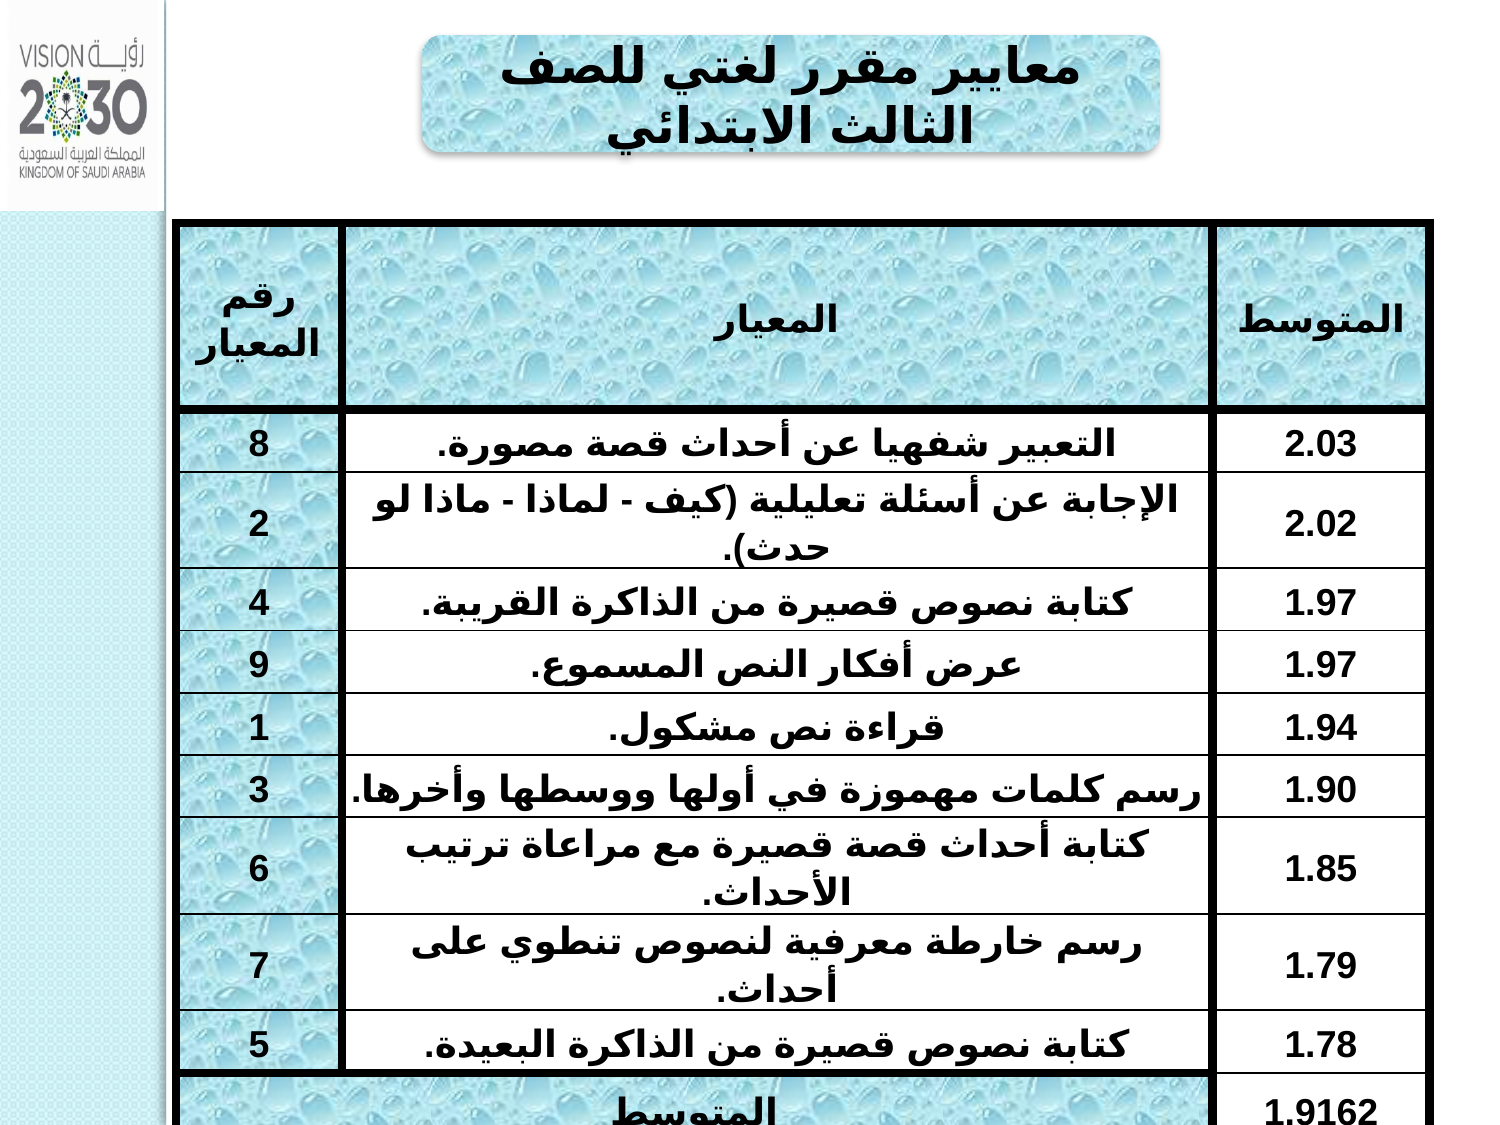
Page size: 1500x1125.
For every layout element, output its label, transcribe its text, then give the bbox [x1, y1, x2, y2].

table_cell 5 [180, 1011, 338, 1069]
table_cell قراءة نص مشكول. [346, 694, 1208, 754]
table_cell 1.97 [1217, 569, 1425, 630]
text_box معايير مقرر لغتي للصف الثالث الابتدائي [421, 35, 1161, 153]
table_cell 3 [180, 756, 338, 816]
table_cell 2.03 [1217, 414, 1425, 471]
picture [0, 0, 165, 211]
table_header المتوسط [1217, 227, 1425, 405]
table_cell 2 [180, 473, 338, 567]
table_header رقم المعيار [180, 227, 338, 405]
table_cell 7 [180, 915, 338, 1009]
table_cell 1.90 [1217, 756, 1425, 816]
table_cell 1.85 [1217, 818, 1425, 913]
table_cell 1.79 [1217, 915, 1425, 1009]
table_cell 9 [180, 631, 338, 692]
table_cell 2.02 [1217, 473, 1425, 567]
table_cell عرض أفكار النص المسموع. [346, 631, 1208, 692]
table_cell 4 [180, 569, 338, 630]
table_cell 1 [180, 694, 338, 754]
table_cell الإجابة عن أسئلة تعليلية (كيف - لماذا - ماذا لو حدث). [346, 473, 1208, 567]
table_cell 1.94 [1217, 694, 1425, 754]
table_cell رسم كلمات مهموزة في أولها ووسطها وأخرها. [346, 756, 1208, 816]
table_cell 1.97 [1217, 631, 1425, 692]
table_header المعيار [346, 227, 1208, 405]
table_cell 1.9162 [1217, 1074, 1425, 1125]
table_cell رسم خارطة معرفية لنصوص تنطوي على أحداث. [346, 915, 1208, 1009]
table_cell التعبير شفهيا عن أحداث قصة مصورة. [346, 414, 1208, 471]
table_cell كتابة نصوص قصيرة من الذاكرة البعيدة. [346, 1011, 1208, 1069]
table_cell 1.78 [1217, 1011, 1425, 1072]
table_cell كتابة أحداث قصة قصيرة مع مراعاة ترتيب الأحداث. [346, 818, 1208, 913]
table_cell 8 [180, 414, 338, 471]
table_cell 6 [180, 818, 338, 913]
table_cell المتوسط [180, 1077, 1208, 1125]
table_cell كتابة نصوص قصيرة من الذاكرة القريبة. [346, 569, 1208, 630]
